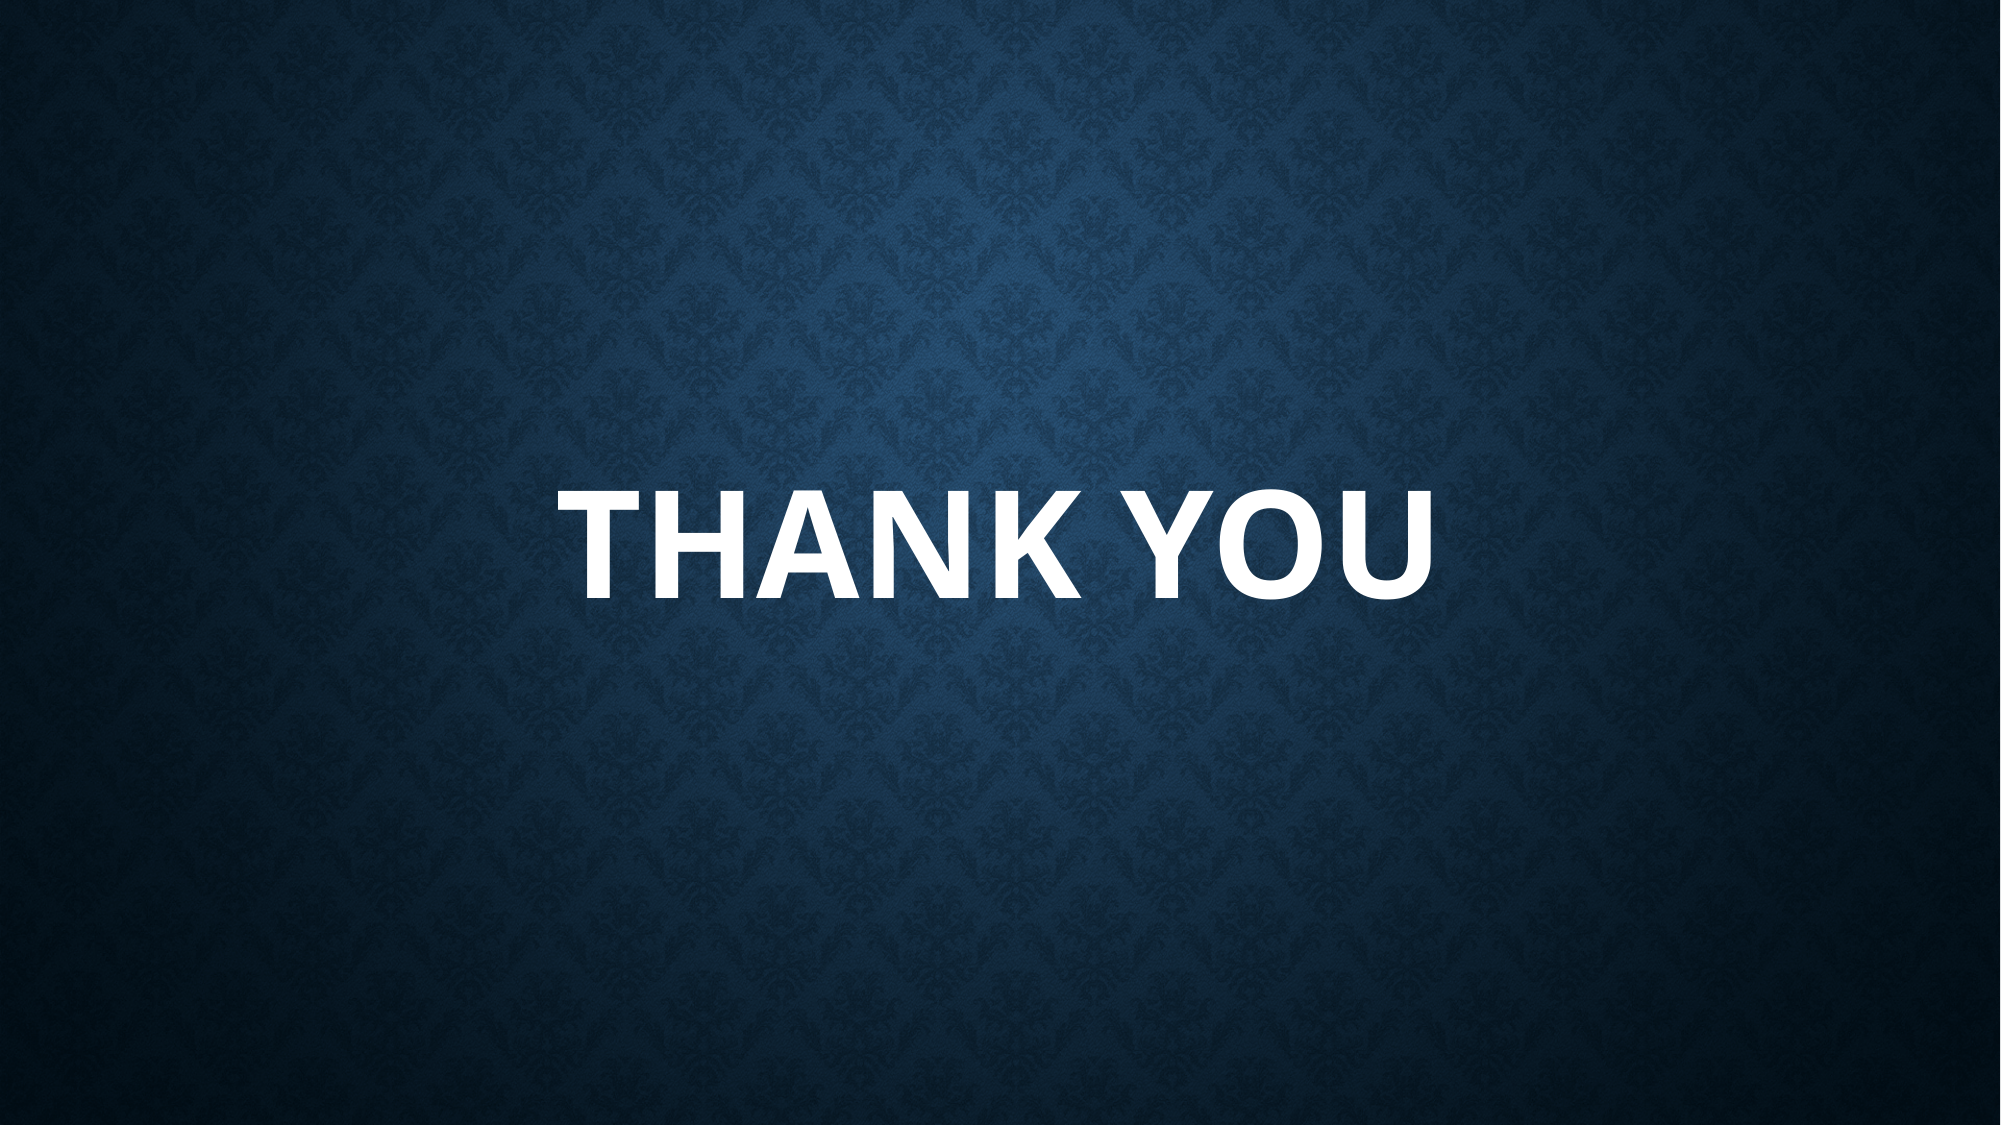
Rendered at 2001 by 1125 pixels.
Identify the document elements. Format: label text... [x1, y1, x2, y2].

title Thank You [137, 441, 1863, 659]
